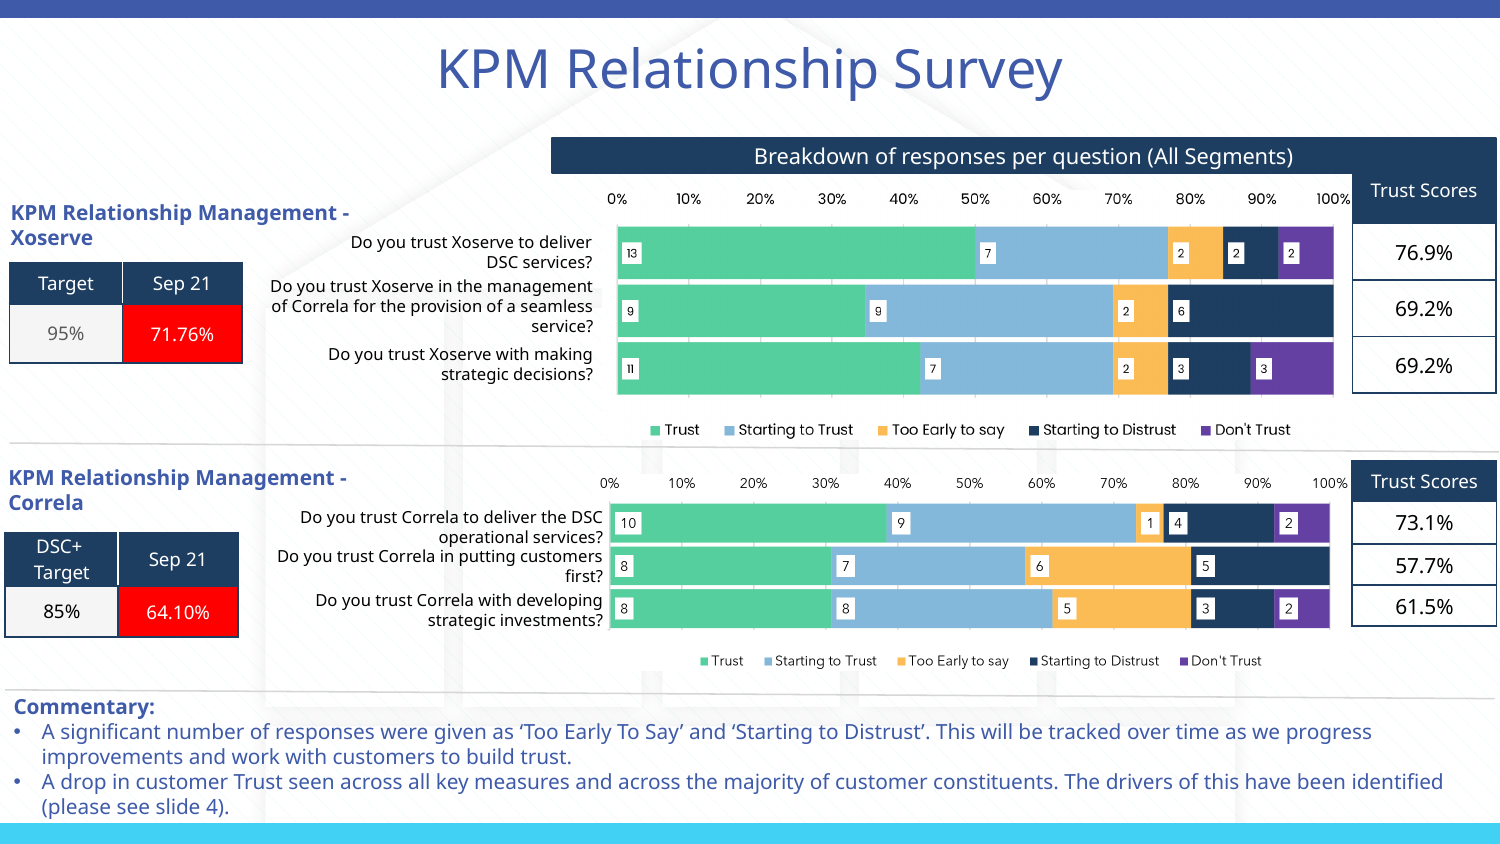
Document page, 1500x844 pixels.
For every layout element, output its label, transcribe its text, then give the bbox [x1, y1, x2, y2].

text_box Do you trust Correla to deliver the DSC operational services? [275, 499, 587, 538]
text_box Commentary: ​A significant number of responses were given as ‘Too Early To Say’ and ‘Starting to Distrust’. This will be tracked over time as we progress improvements and work with customers to build trust. A drop in customer Trust seen across all key measures and across the majority of customer constituents. The drivers of this have been identified (please see slide 4). [0, 703, 1495, 827]
text_box Do you trust Xoserve with making strategic decisions? [289, 345, 597, 403]
table_header Trust Scores [1353, 157, 1495, 222]
table_cell 61.5% [1355, 586, 1496, 625]
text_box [9, 442, 1500, 453]
list KPM Relationship Survey [0, 26, 1500, 108]
table_cell 71.76% [123, 305, 241, 362]
table_cell 64.10% [119, 587, 237, 636]
text_box Breakdown of responses per question (All Segments) [552, 137, 1496, 174]
picture [0, 108, 1500, 844]
text_box Do you trust Correla with developing strategic investments? [243, 582, 587, 637]
text_box Do you trust Xoserve in the management of Correla for the provision of a seamless service? [240, 266, 597, 345]
text_box KPM Relationship Management - Correla [0, 456, 376, 500]
table_cell 85% [6, 587, 117, 636]
text_box Commentary: ​A significant number of responses were given as ‘Too Early To Say’ and ‘Starting to Distrust’. This will be tracked over time as we progress improvements and work with customers to build trust. A drop in customer Trust seen across all key measures and across the majority of customer constituents. The drivers of this have been identified (please see slide 4). [0, 686, 1495, 692]
table_header DSC+ Target [6, 533, 117, 585]
table_cell 57.7% [1355, 545, 1496, 584]
picture [0, 0, 1500, 26]
table_header Sep 21 [119, 533, 237, 585]
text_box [4, 689, 1495, 699]
text_box Do you trust Xoserve to deliver DSC services? [319, 210, 593, 266]
text_box Do you trust Correla in putting customers first? [243, 538, 587, 582]
table_cell 76.9% [1357, 224, 1495, 279]
table_cell 69.2% [1357, 281, 1495, 336]
table_cell 95% [10, 305, 122, 362]
table_header Target [10, 263, 122, 303]
table_cell 69.2% [1357, 337, 1495, 392]
table_header Trust Scores [1353, 462, 1496, 500]
table_header Sep 21 [123, 263, 241, 303]
table_cell 73.1% [1355, 502, 1496, 543]
text_box KPM Relationship Management - Xoserve [0, 192, 441, 265]
